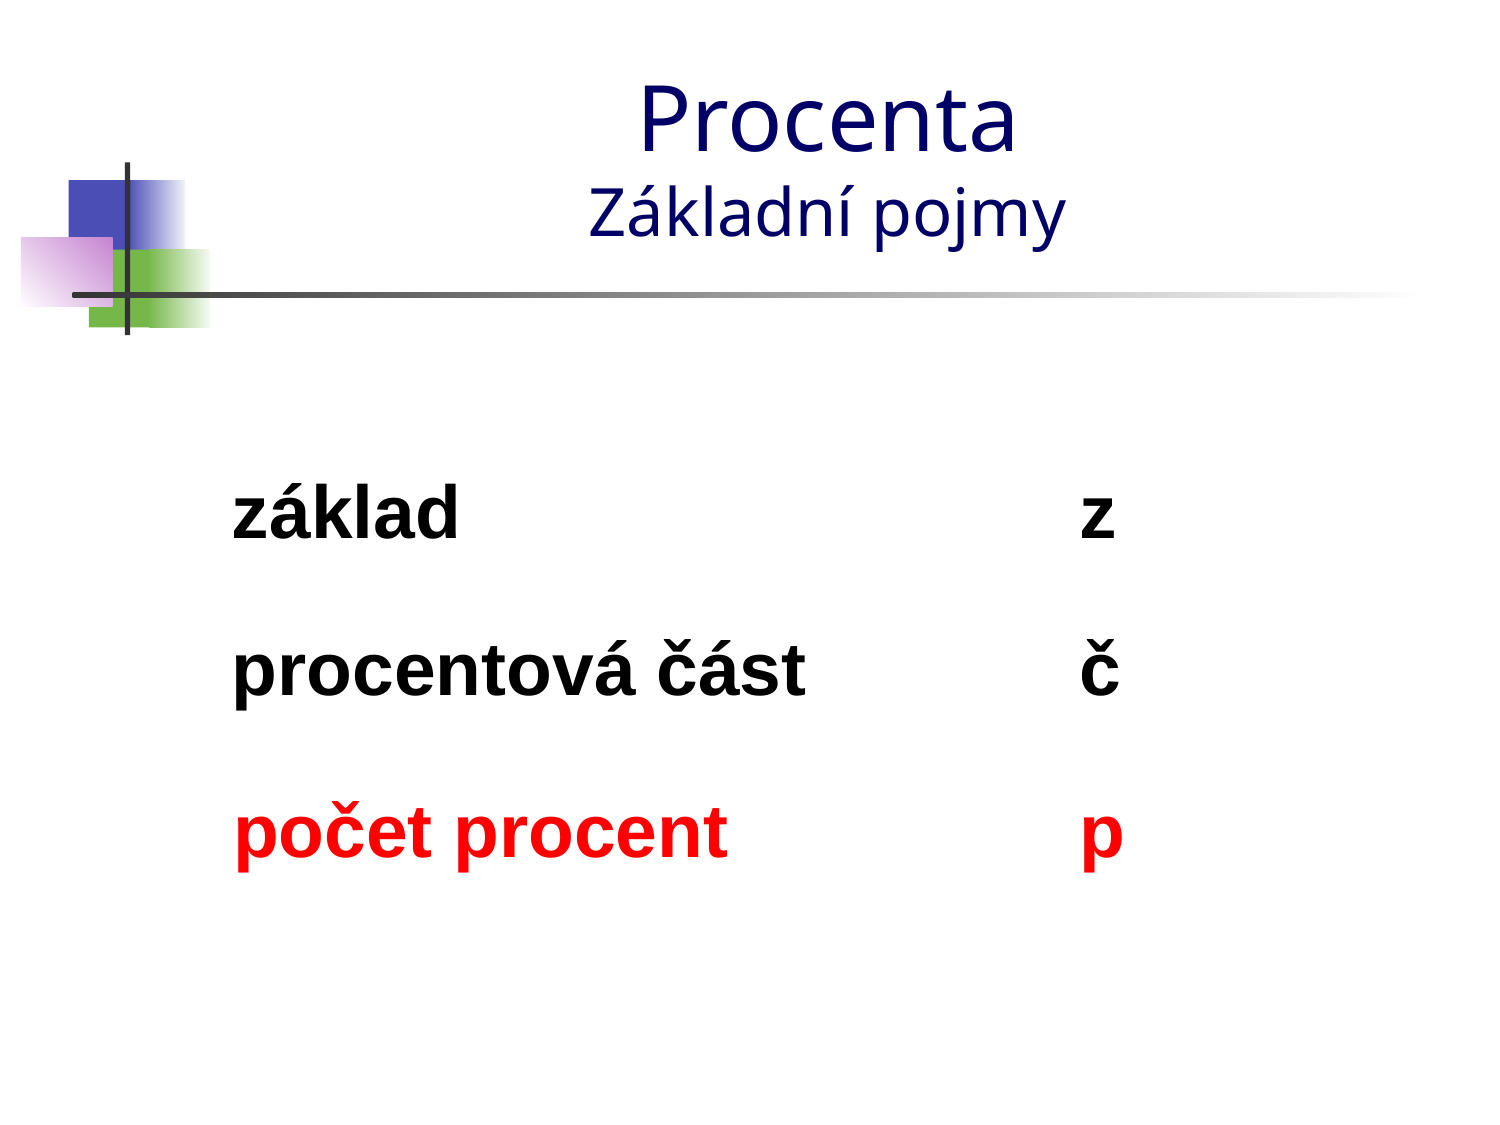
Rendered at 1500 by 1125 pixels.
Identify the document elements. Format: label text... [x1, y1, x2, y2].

text_box z [1064, 455, 1132, 561]
title Procenta Základní pojmy [188, 34, 1468, 276]
text_box p [1064, 775, 1132, 881]
text_box základ [217, 455, 618, 561]
text_box procentová část [217, 613, 844, 718]
text_box počet procent [218, 775, 821, 881]
text_box č [1064, 613, 1132, 718]
